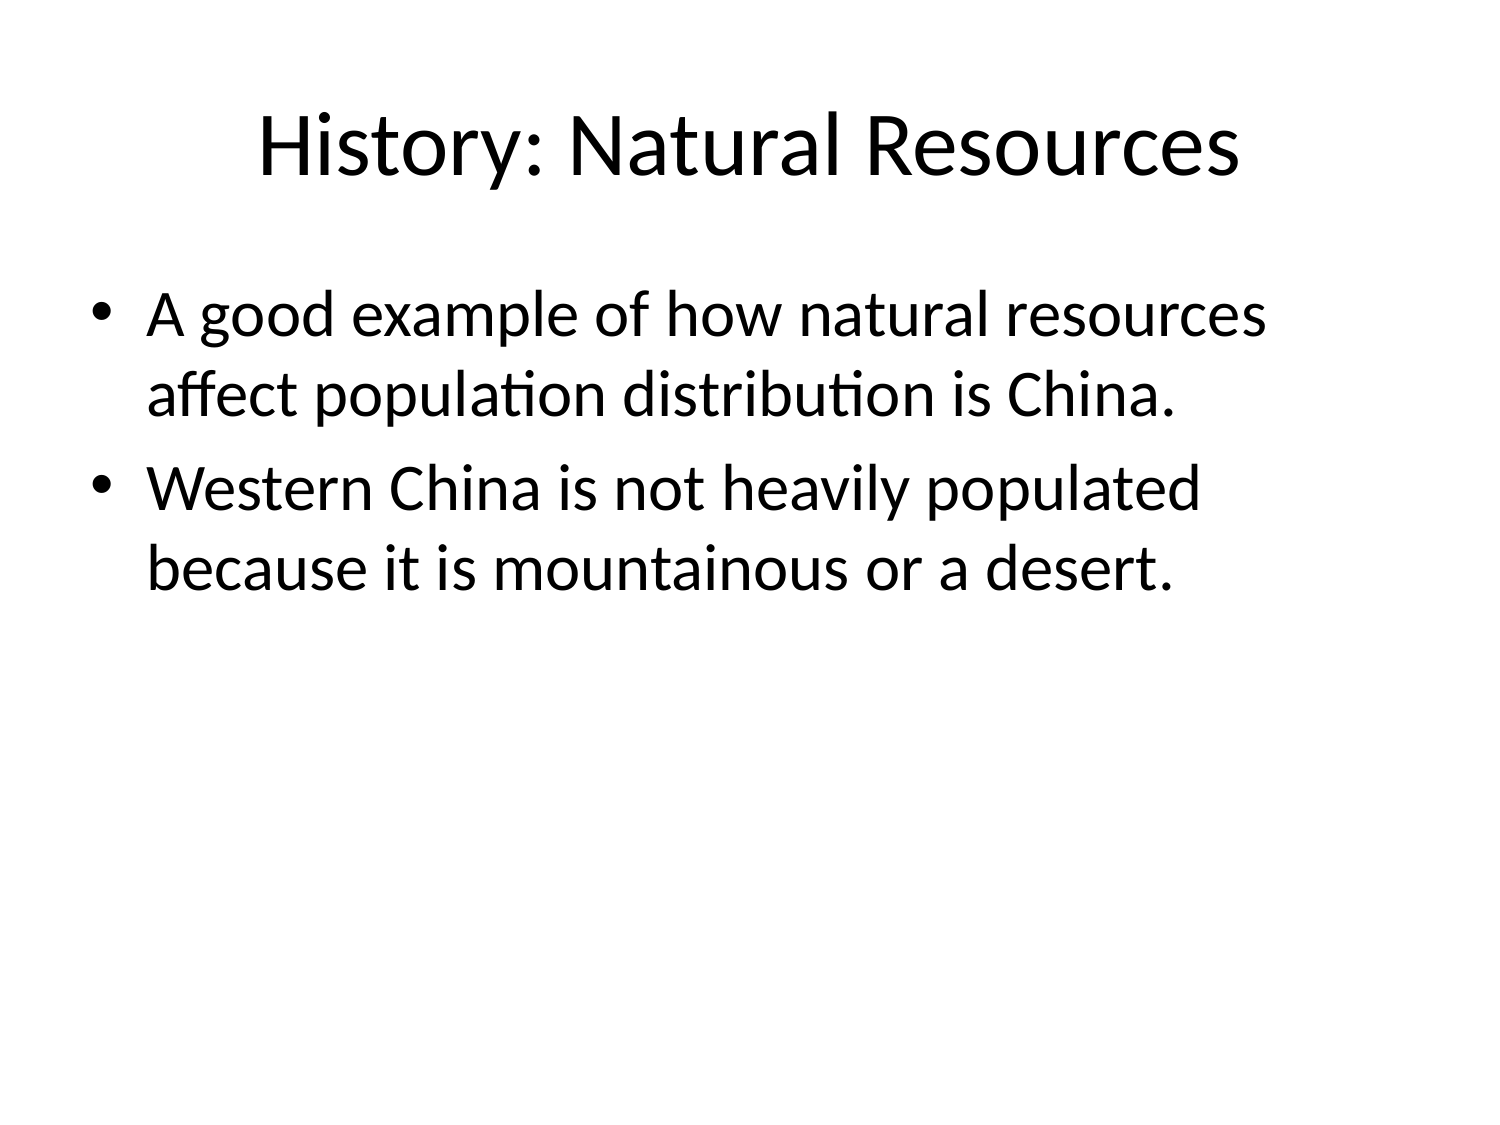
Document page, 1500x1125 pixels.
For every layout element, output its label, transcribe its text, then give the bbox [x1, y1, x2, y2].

title History: Natural Resources [75, 45, 1425, 233]
list A good example of how natural resources affect population distribution is China. Western China is not heavily populated because it is mountainous or a desert. [75, 262, 1425, 1005]
